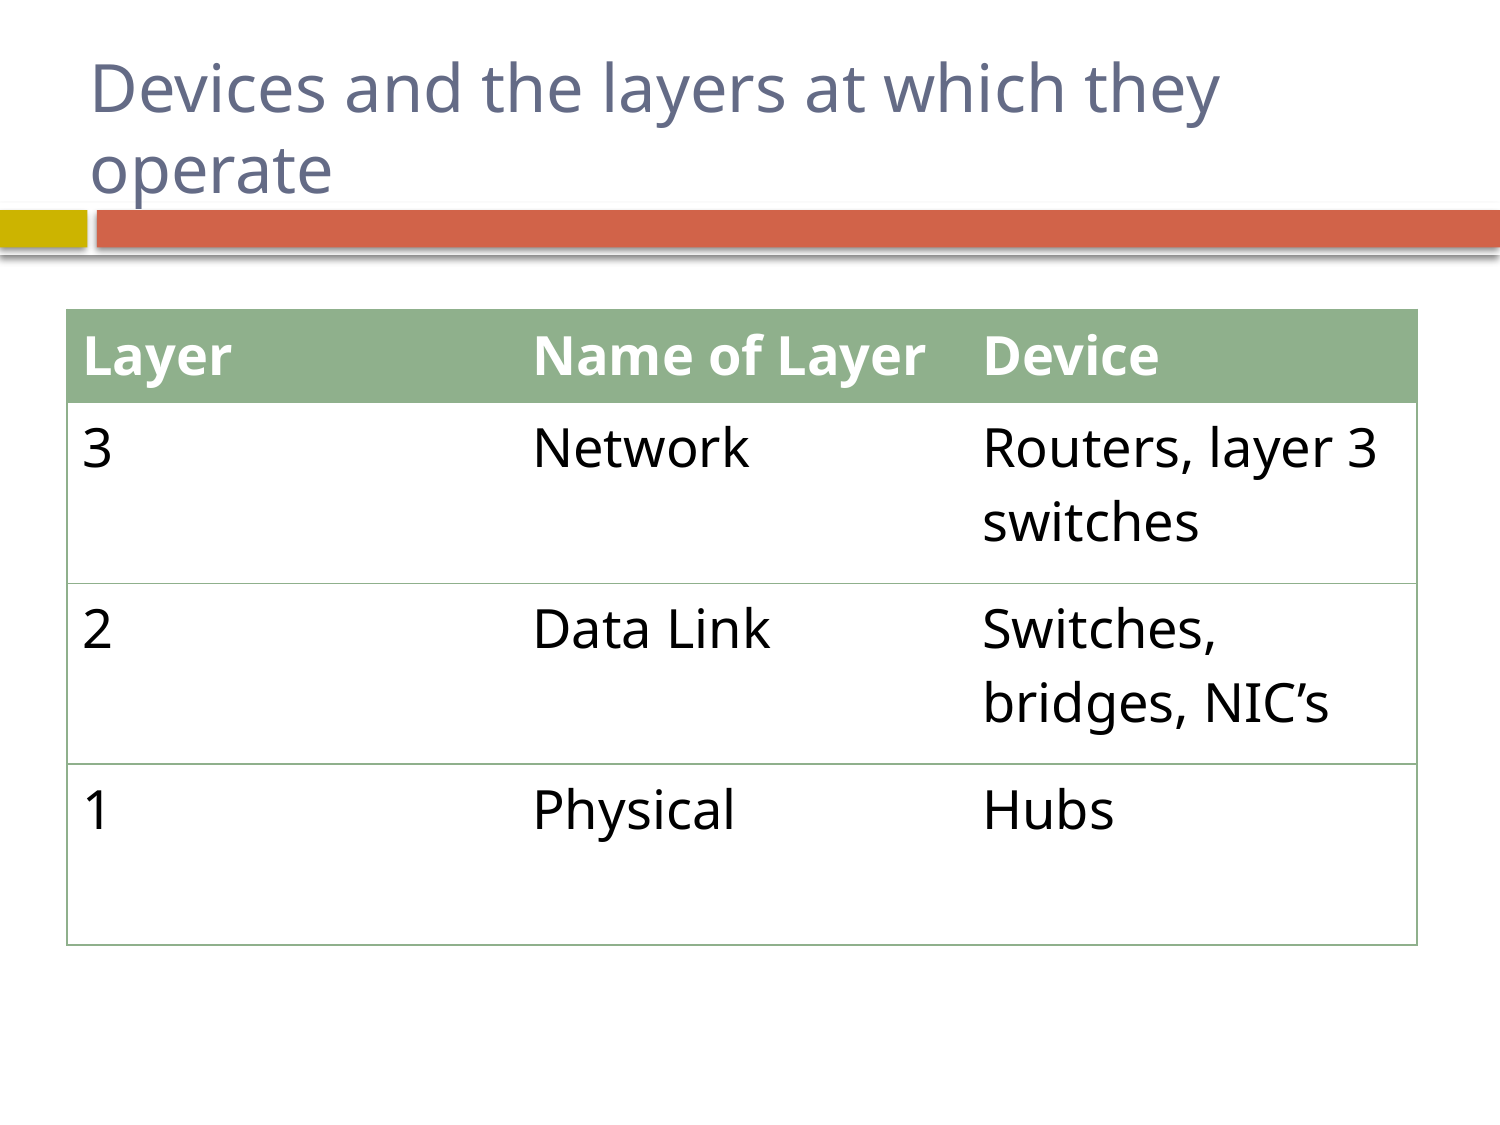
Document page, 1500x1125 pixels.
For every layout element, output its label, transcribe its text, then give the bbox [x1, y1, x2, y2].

table_cell 1 [68, 765, 517, 944]
table_cell Data Link [517, 584, 967, 763]
table_cell Hubs [967, 765, 1416, 944]
table_cell Switches, bridges, NIC’s [967, 584, 1416, 763]
table_cell 3 [68, 403, 517, 583]
table_cell Routers, layer 3 switches [967, 403, 1416, 583]
table_cell 2 [68, 584, 517, 763]
table_header Device [967, 310, 1416, 402]
table_cell Network [517, 403, 967, 583]
title Devices and the layers at which they operate [75, 20, 1313, 233]
table_header Name of Layer [517, 310, 967, 402]
table_cell Physical [517, 765, 967, 944]
table_header Layer [68, 310, 517, 402]
